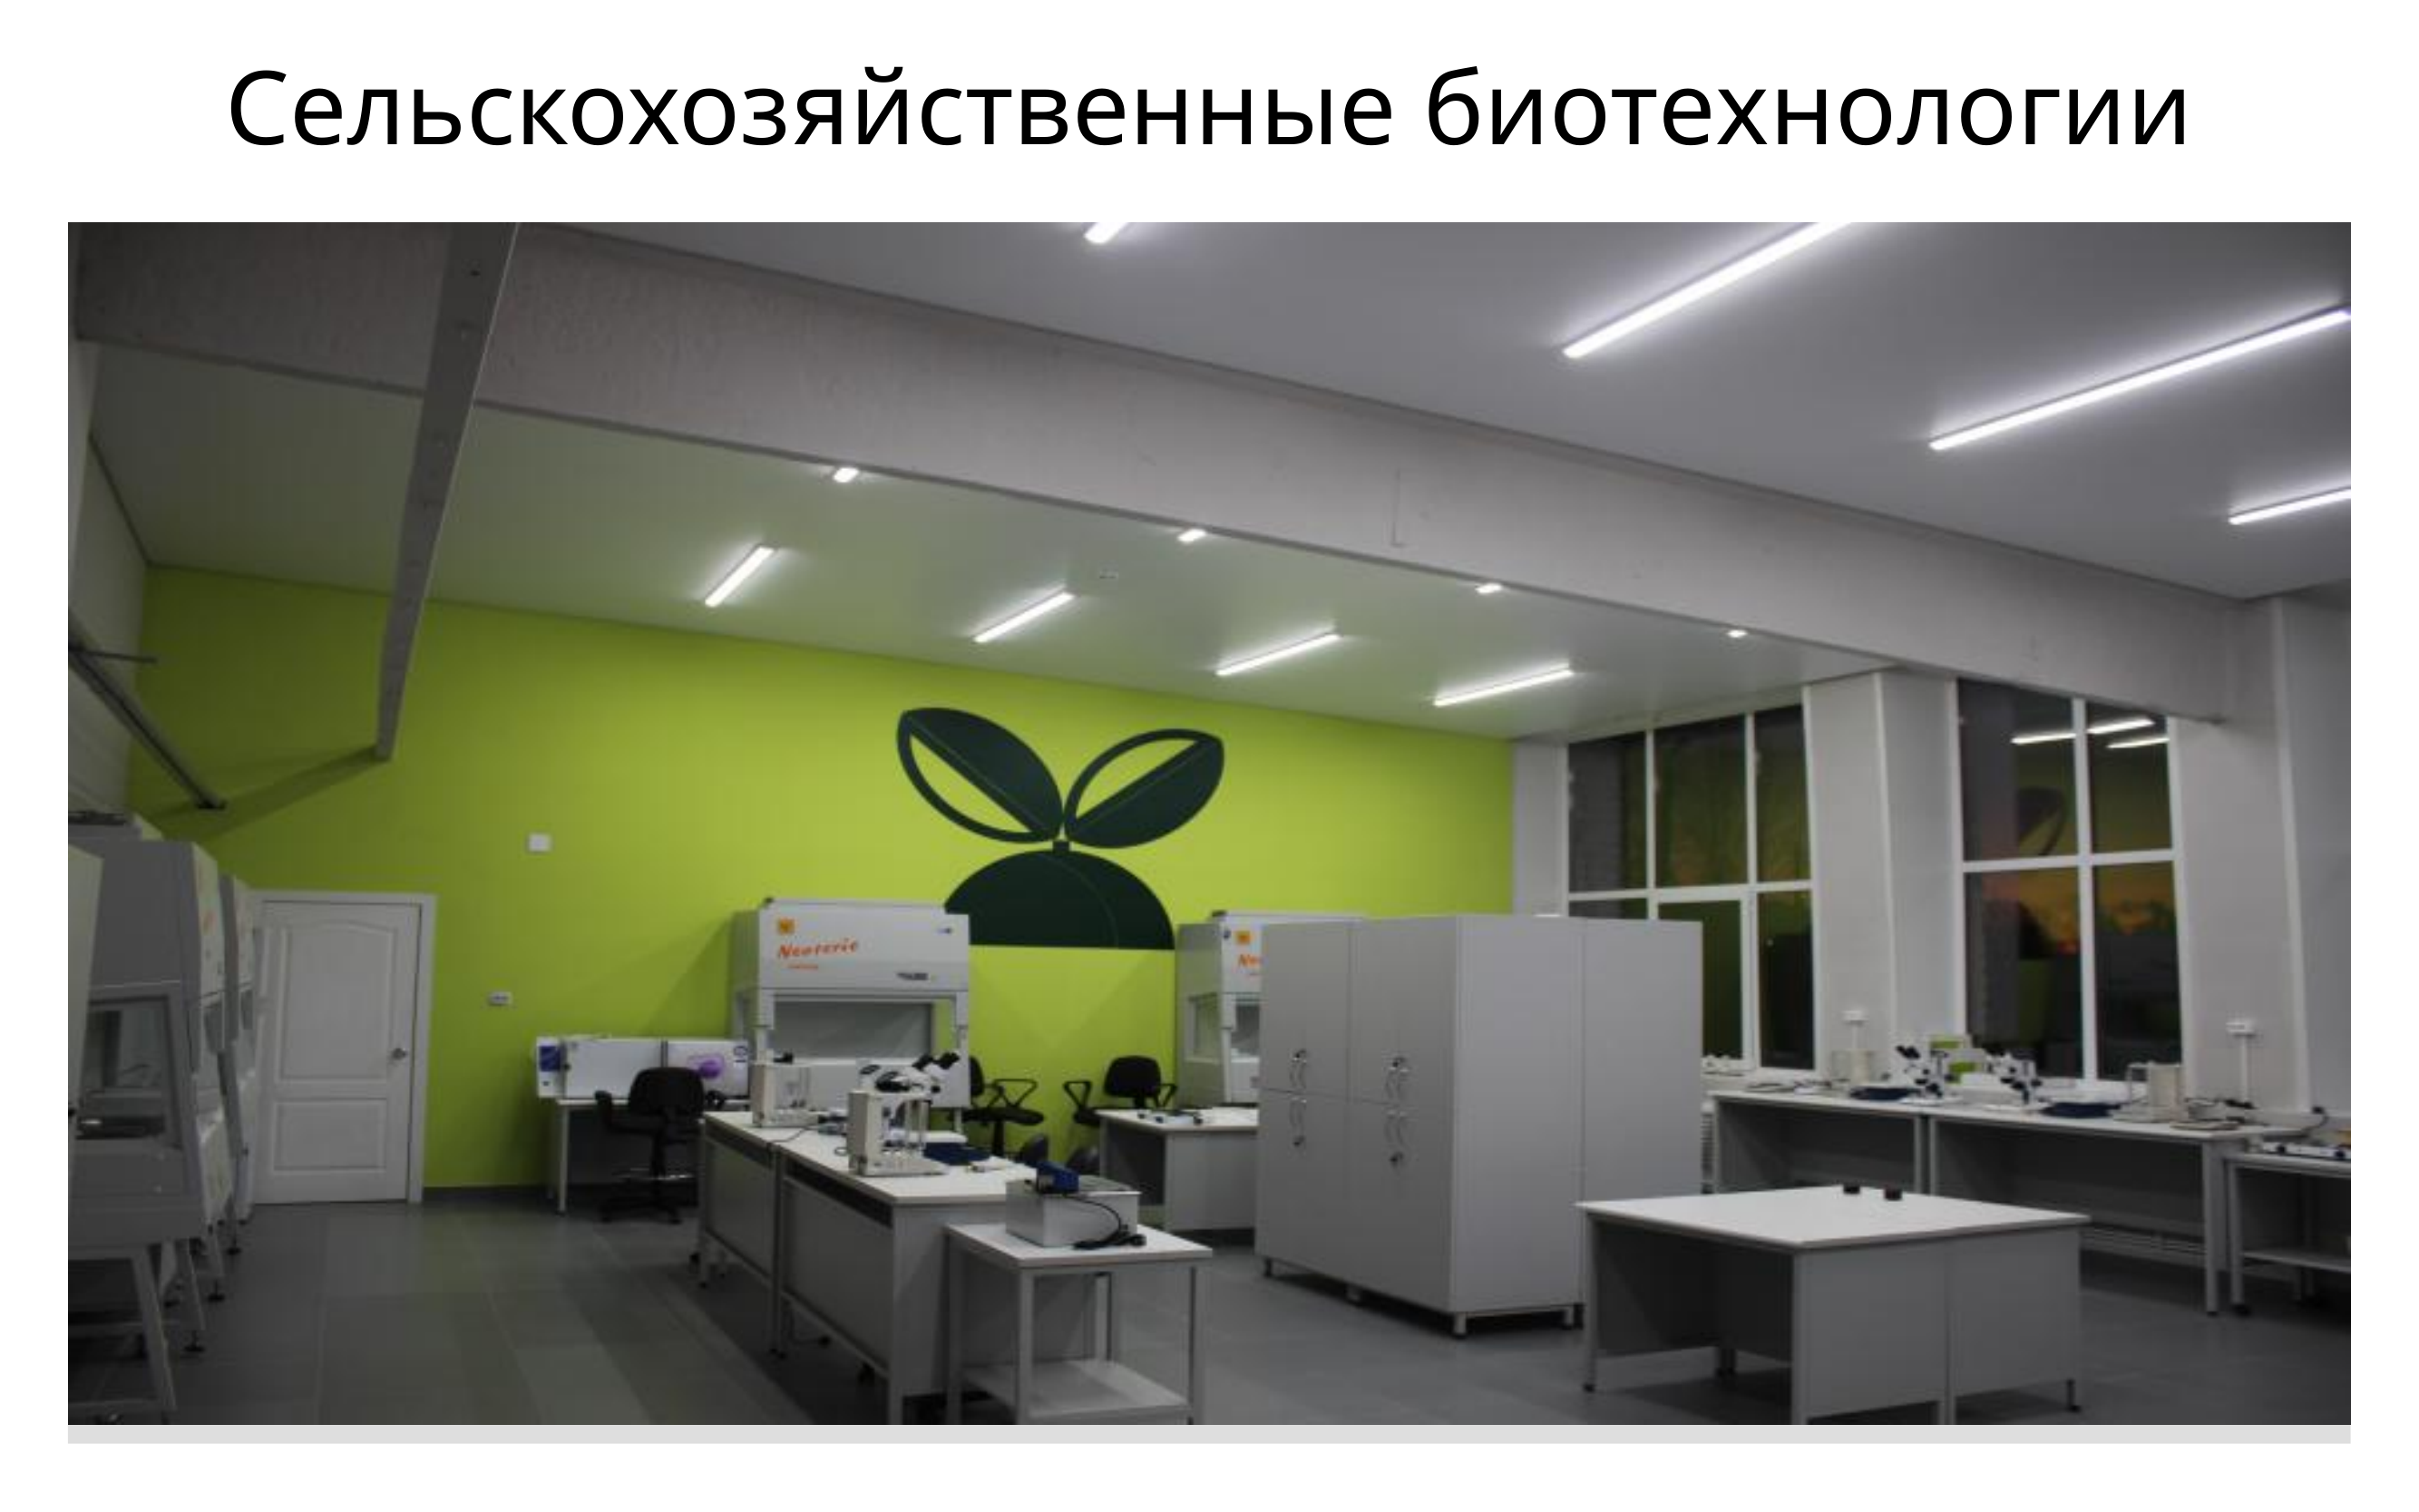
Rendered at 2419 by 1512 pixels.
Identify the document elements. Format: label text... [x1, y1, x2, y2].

title Сельскохозяйственные биотехнологии [68, 40, 2351, 222]
text_box [67, 1432, 2351, 1444]
picture [67, 222, 2351, 1426]
